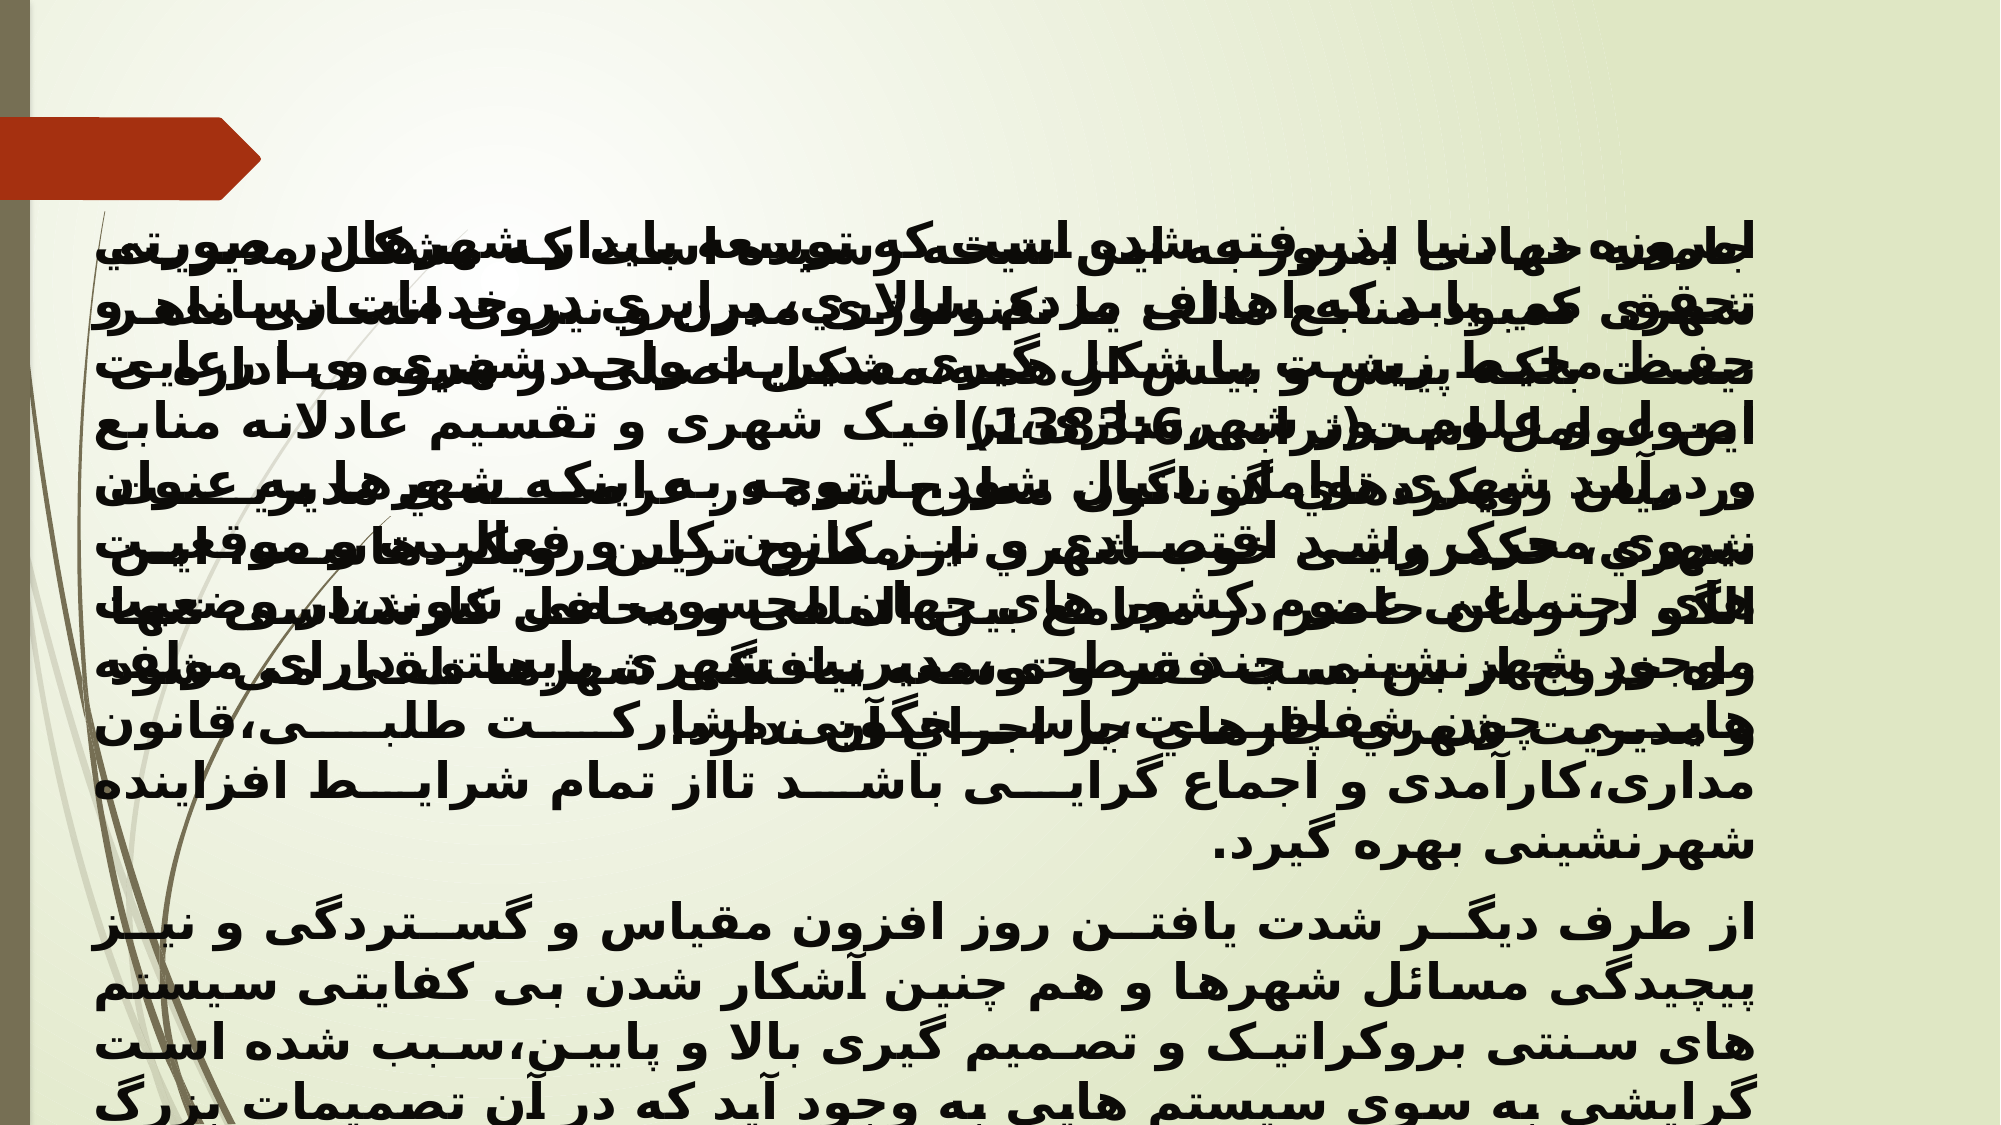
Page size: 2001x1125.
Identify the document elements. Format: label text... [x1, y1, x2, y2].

list امروزه در دنيا پذيرفته شده است كه توسعه پايدار شهرها در صورتي تحقق مي يابد كه اهداف مردم سالاري، برابري در خدمات رسانی و حفظ محیط زیست با شکل گیری مدیریت واحد شهری و با رعایت اصول و علوم روز شهرسازی،ترافیک شهری و تقسیم عادلانه منابع و درآمد شهری توامان دنبال شود.با توجه به اینکه شهرها به عنوان نیروی محرک رشد اقتصادی و نیز کانون کار و فعالیت و موقعیت های اجتماعی عموم کشور های جهان محسوب می شوند،در وضعیت موجود شهرنشینی چند سطحی،مدیریت شهری بایستی دارای مولفه هایی چون شفافیت،پاسخگویی،مشارکت طلبی،قانون مداری،کارآمدی و اجماع گرایی باشد تااز تمام شرایط افزاینده شهرنشینی بهره گیرد. از طرف دیگر شدت یافتن روز افزون مقیاس و گستردگی و نیز پیچیدگی مسائل شهرها و هم چنین آشکار شدن بی کفایتی سیستم های سنتی بروکراتیک و تصمیم گیری بالا و پایین،سبب شده است گرایشی به سوی سیستم هایی به وجود آید که در آن تصمیمات بزرگ و کوچک با اشتراک بین صاحبان منافع شهری اتخاذ می شوند. [78, 201, 1773, 849]
text_box جامعه حهانی امروز به این نتیحه رسیده است که مشکل مدیریت شهری کمبود منابع مالی یا تکنولوژی مدرن و نیروی انسانی ماهر نیست بلکه پیش و بیش از همه،مشکل اصلی در شیوه ی اداره ی این عوامل است(ترابی،1383:6) در میان رویکردهاي گوناگون مطرح شده در عرصه ي مدیریت شهري، حکمروایی خوب شهري از مطرح ترین رویکردهاست. این الگو در زمان حاضر در مجامع بین المللی و محافل کارشناسی تنها راه خروج از بن بست فقر و توسعه نیافتگی شهرها تلقی می شود و مدیریت شهري چارهاي جز اجراي آن ندارد. [94, 206, 1773, 762]
